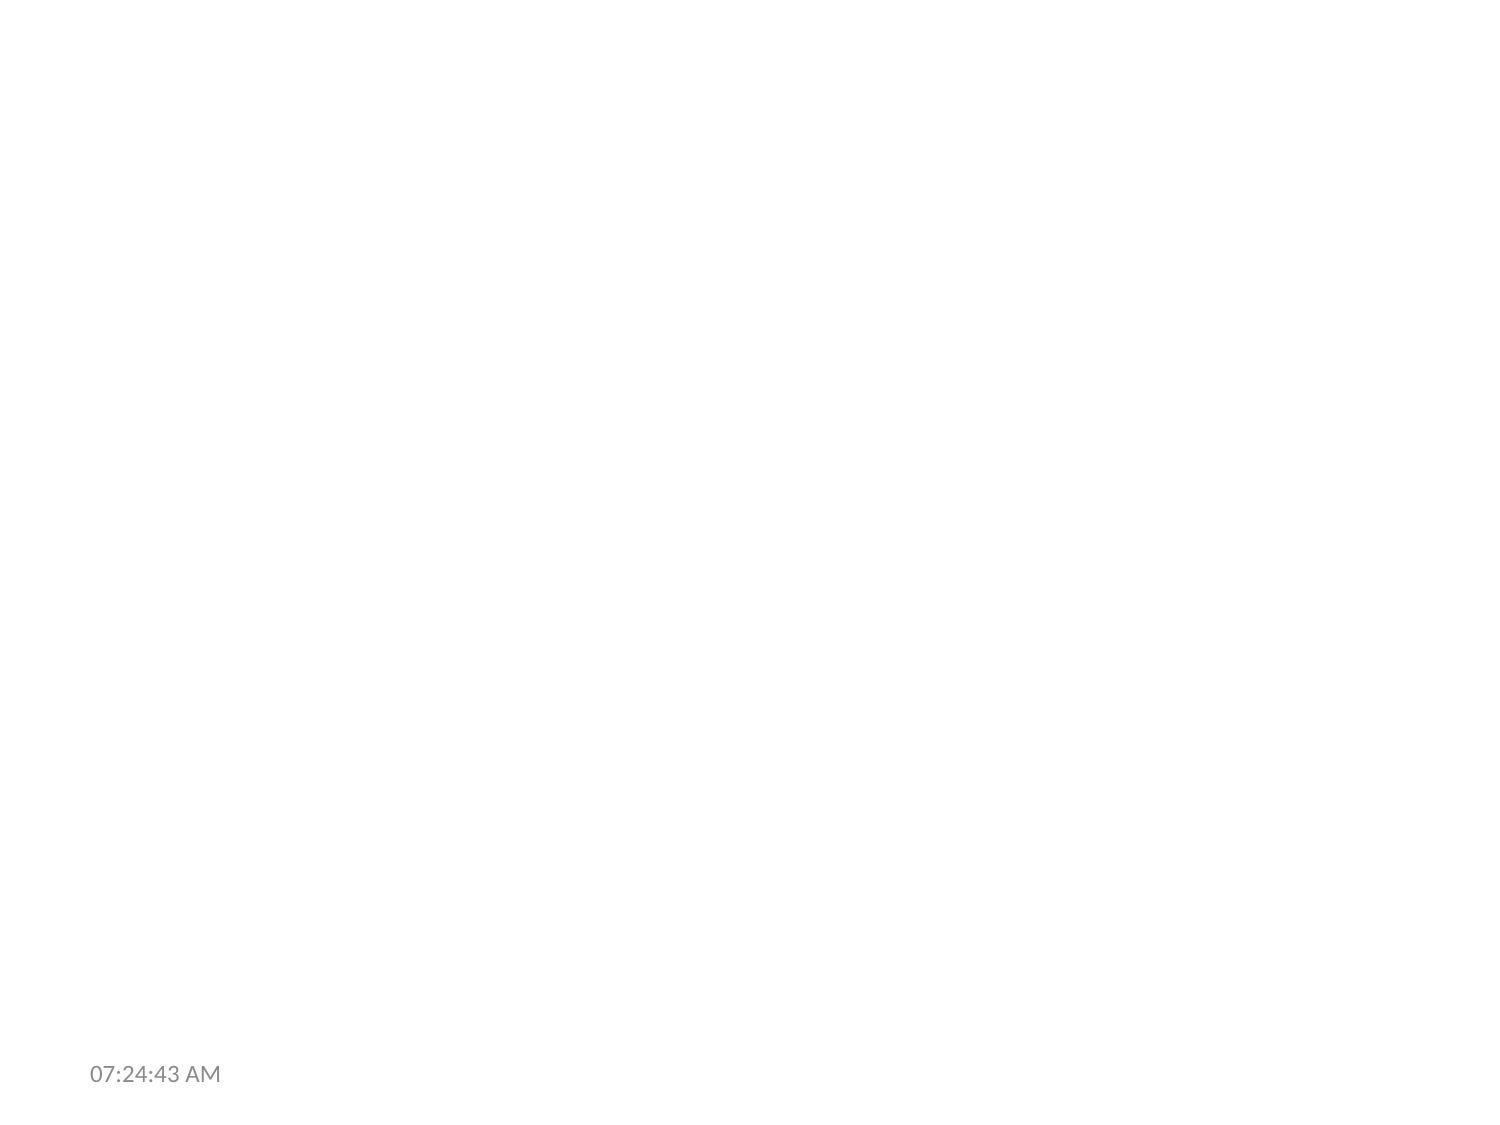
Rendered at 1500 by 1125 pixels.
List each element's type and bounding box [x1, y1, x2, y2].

slide_number [75, 1042, 425, 1103]
